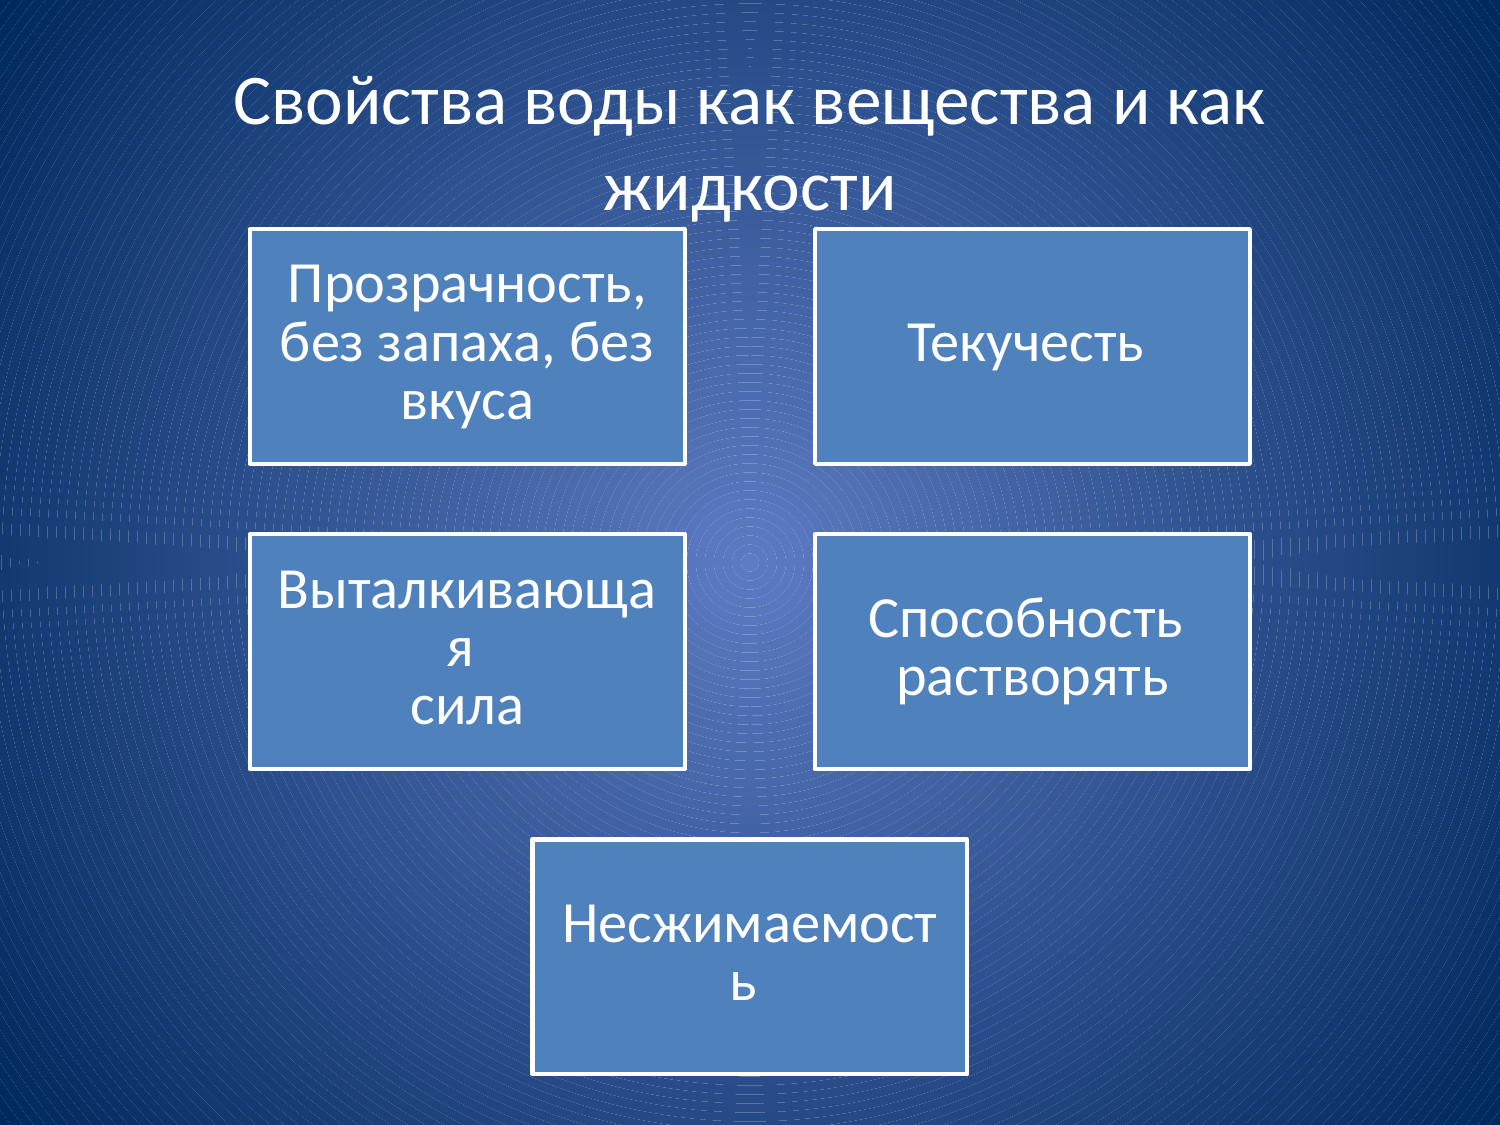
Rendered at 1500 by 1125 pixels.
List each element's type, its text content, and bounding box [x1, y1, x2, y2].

title Свойства воды как вещества и как жидкости [74, 44, 1426, 233]
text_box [249, 228, 1251, 897]
